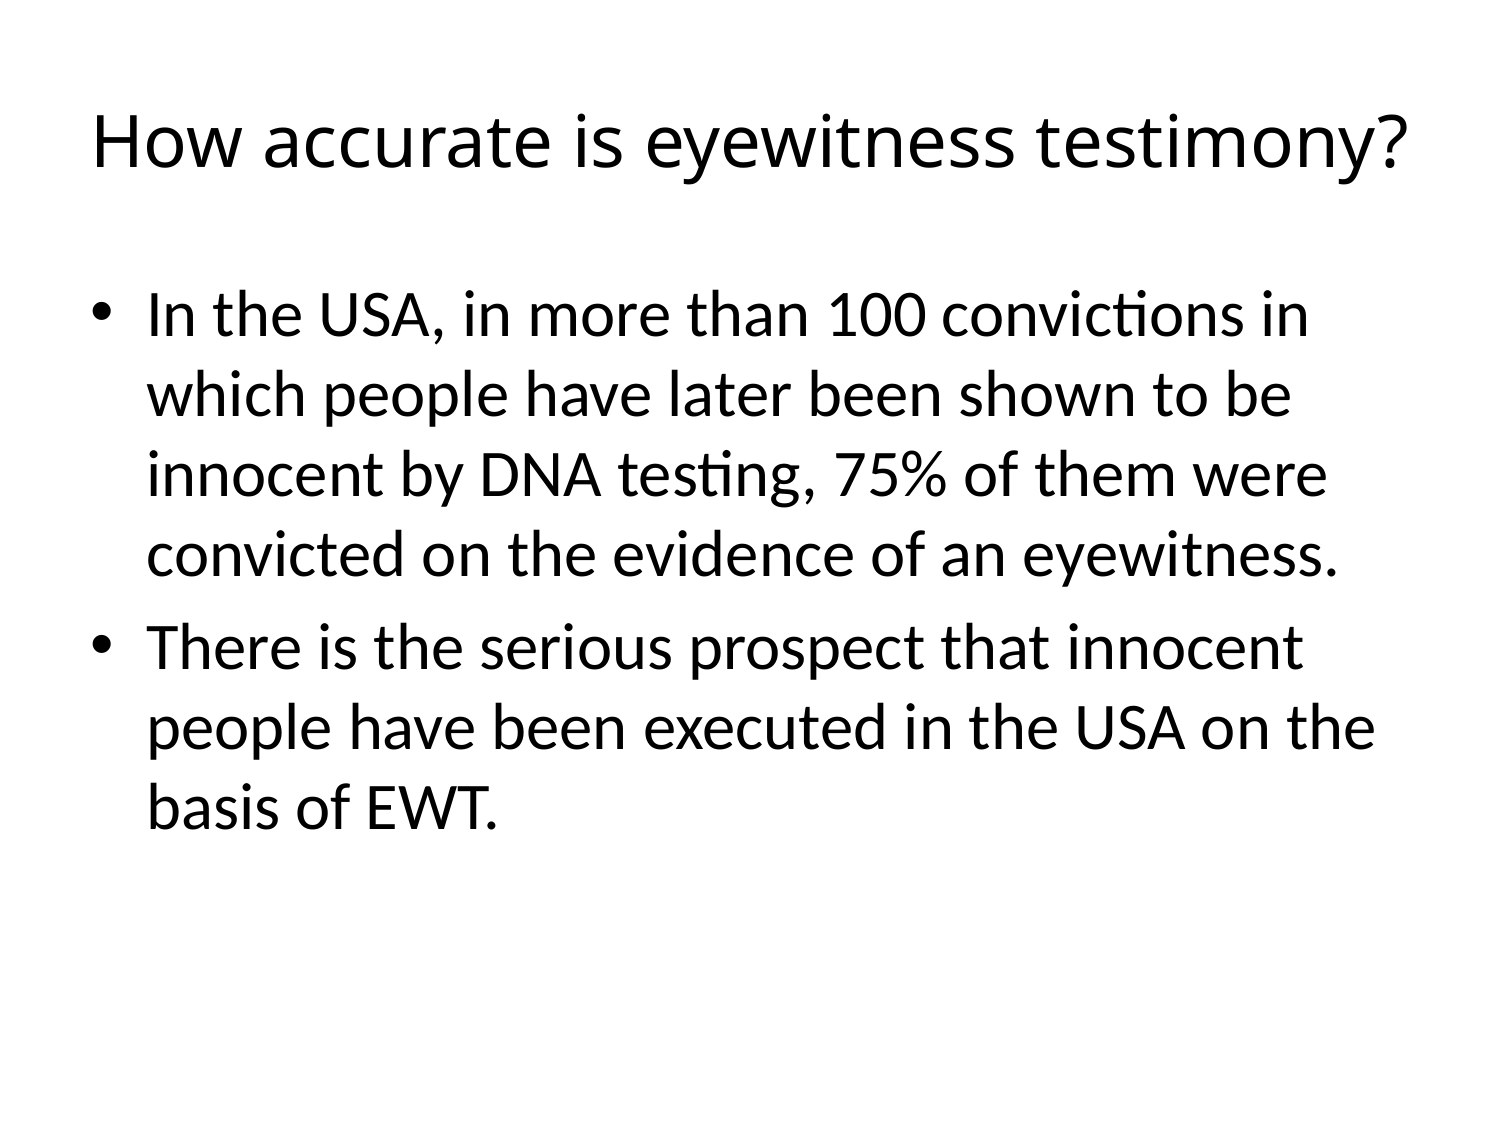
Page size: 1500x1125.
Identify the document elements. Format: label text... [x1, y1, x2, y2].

list In the USA, in more than 100 convictions in which people have later been shown to be innocent by DNA testing, 75% of them were convicted on the evidence of an eyewitness. There is the serious prospect that innocent people have been executed in the USA on the basis of EWT. [75, 262, 1425, 1005]
title How accurate is eyewitness testimony? [75, 45, 1425, 233]
